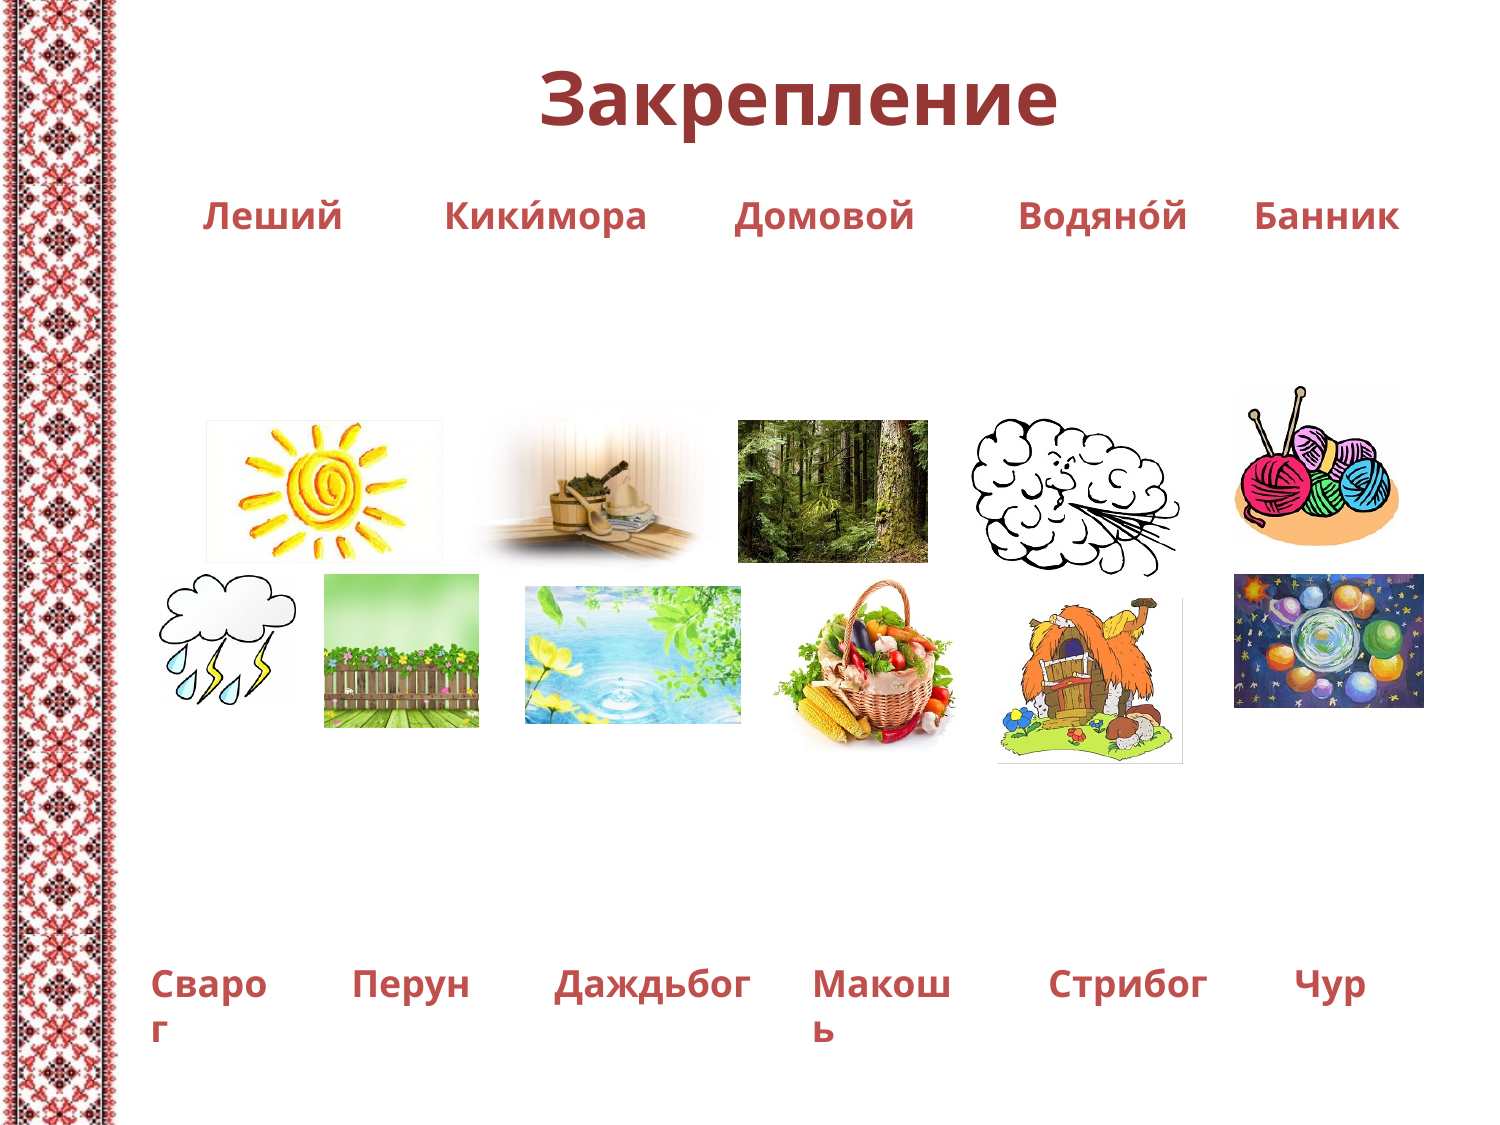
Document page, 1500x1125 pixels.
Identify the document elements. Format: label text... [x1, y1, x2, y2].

picture [749, 408, 1198, 764]
text_box Банник [1238, 184, 1425, 245]
picture [525, 585, 742, 724]
text_box Кики́мора [420, 184, 663, 245]
picture [466, 400, 721, 572]
picture [1233, 574, 1424, 708]
picture [0, 374, 155, 562]
title Закрепление [158, 42, 1474, 149]
picture [159, 573, 297, 705]
picture [0, 752, 155, 934]
picture [1234, 385, 1399, 546]
text_box Водяно́й [1002, 184, 1203, 245]
picture [0, 563, 155, 751]
text_box Перун [336, 952, 490, 1012]
picture [0, 185, 155, 373]
text_box Даждьбог [539, 952, 767, 1012]
text_box Сварог [135, 952, 290, 1057]
picture [737, 420, 928, 563]
picture [0, 935, 155, 1124]
picture [324, 573, 479, 729]
picture [0, 0, 155, 184]
text_box Чур [1279, 952, 1382, 1012]
text_box Леший [188, 184, 359, 245]
text_box Стрибог [1033, 952, 1228, 1012]
picture [206, 420, 443, 563]
text_box Макошь [797, 952, 975, 1057]
text_box Домовой [720, 184, 931, 245]
